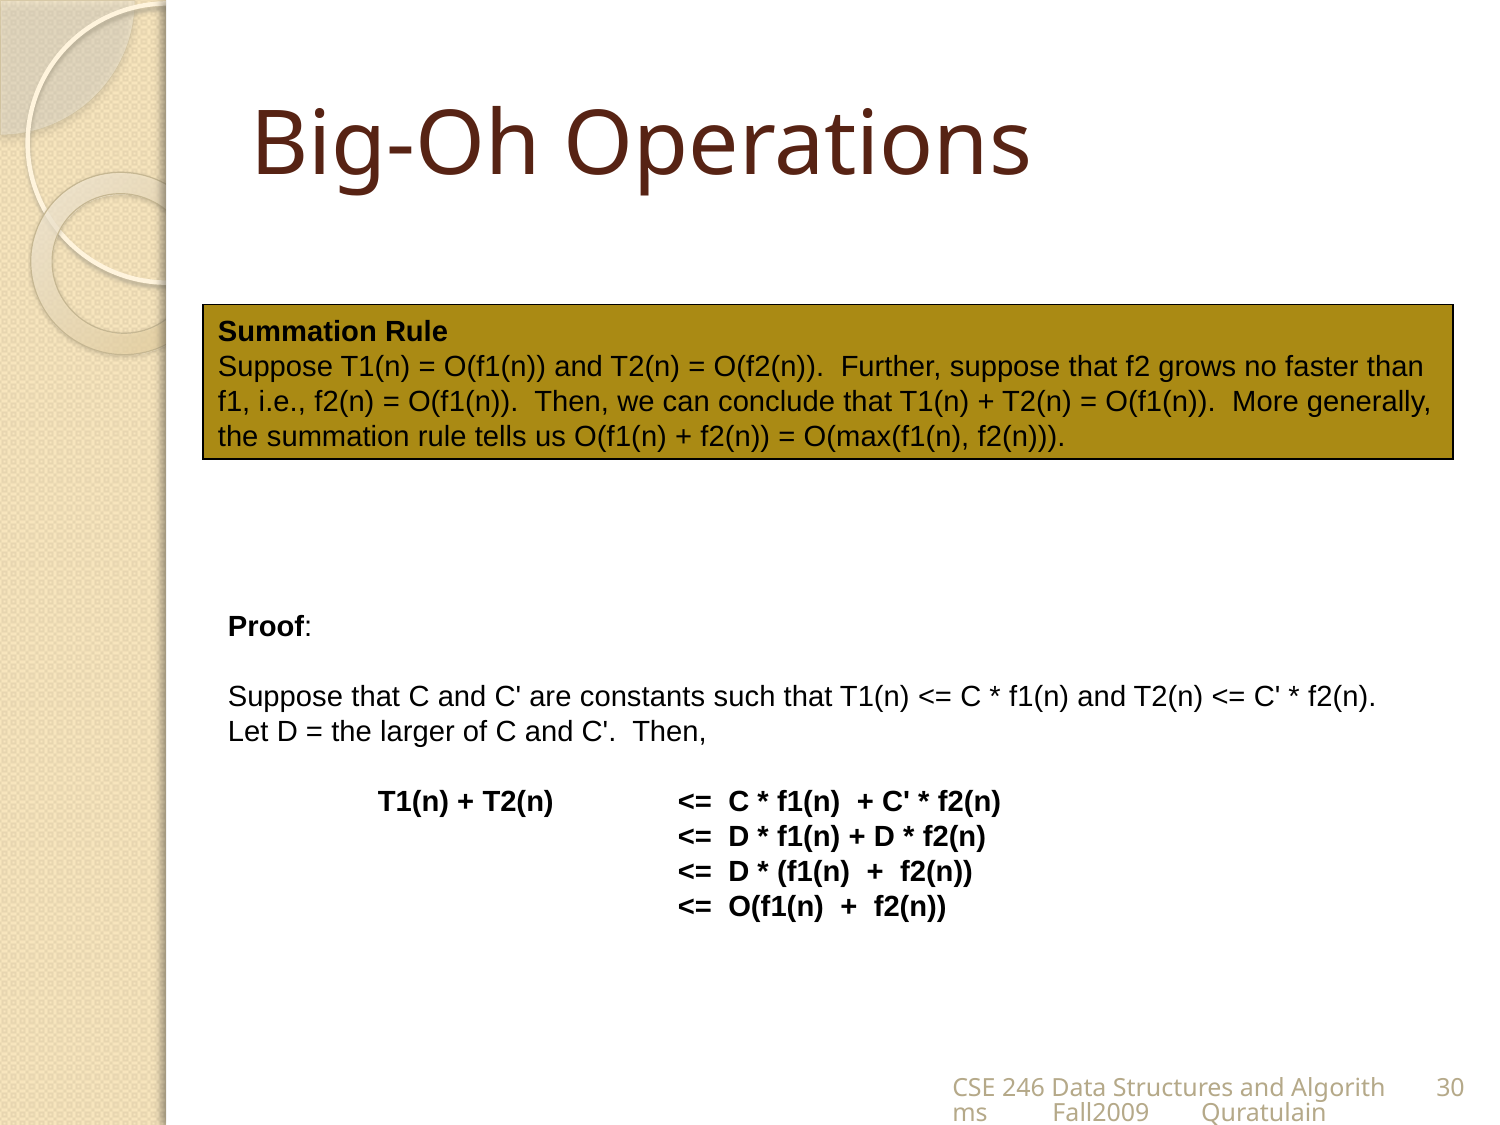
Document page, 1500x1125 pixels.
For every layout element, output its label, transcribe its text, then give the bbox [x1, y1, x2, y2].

slide_number 30 [1413, 1034, 1488, 1113]
footer CSE 246 Data Structures and Algorithms Fall2009 Quratulain [937, 1034, 1413, 1113]
text_box Proof: Suppose that C and C' are constants such that T1(n) <= C * f1(n) and T2(n) <= C' * f2(n). Let D = the larger of C and C'. Then, T1(n) + T2(n) <= C * f1(n) + C' * f2(n) <= D * f1(n) + D * f2(n) <= D * (f1(n) + f2(n)) <= O(f1(n) + f2(n)) [213, 599, 1489, 930]
text_box Summation Rule Suppose T1(n) = O(f1(n)) and T2(n) = O(f2(n)). Further, suppose that f2 grows no faster than f1, i.e., f2(n) = O(f1(n)). Then, we can conclude that T1(n) + T2(n) = O(f1(n)). More generally, the summation rule tells us O(f1(n) + f2(n)) = O(max(f1(n), f2(n))). [203, 304, 1454, 460]
title Big-Oh Operations [235, 45, 1466, 233]
